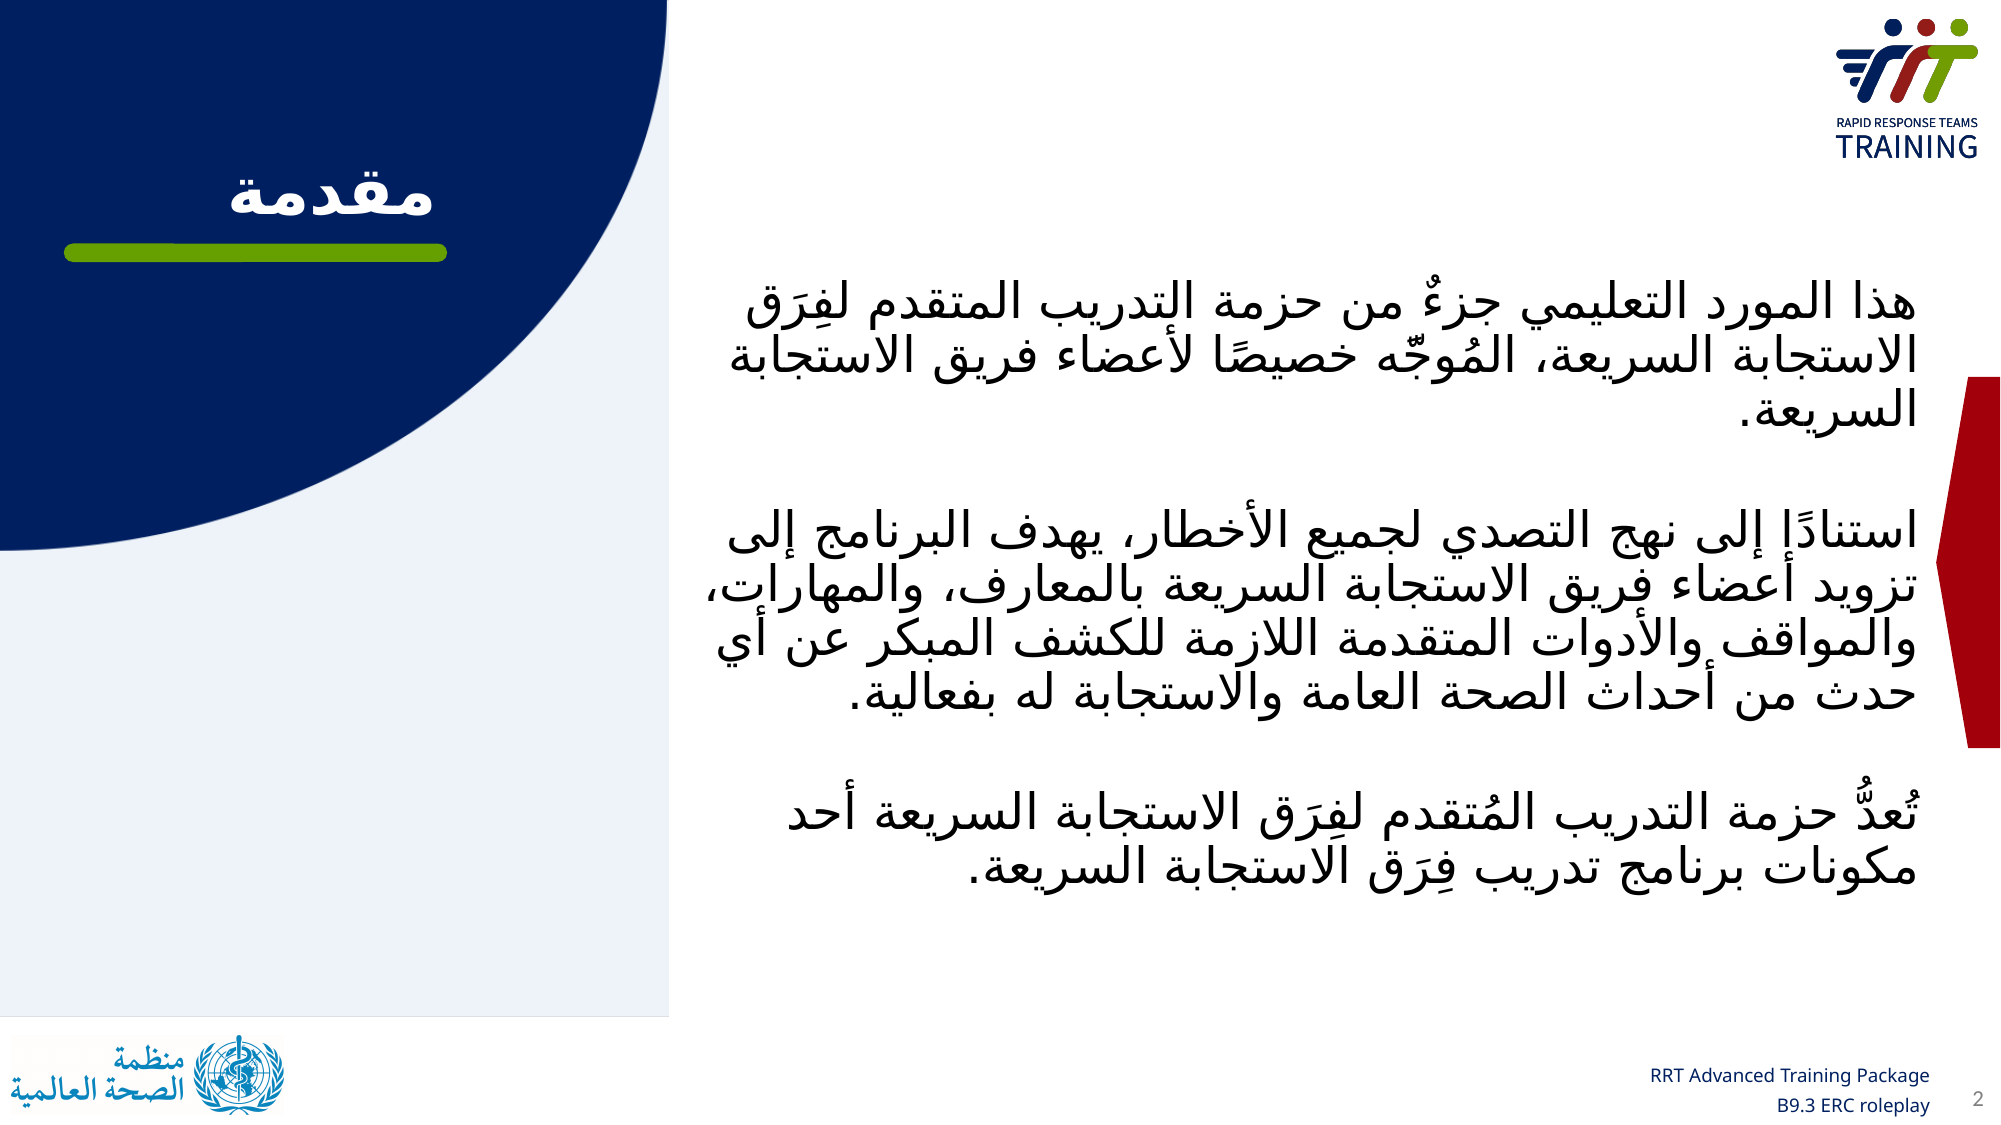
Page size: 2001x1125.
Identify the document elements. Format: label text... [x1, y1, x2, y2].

picture [1835, 19, 1978, 167]
picture [241, 1050, 247, 1059]
list هذا المورد التعليمي جزءٌ من حزمة التدريب المتقدم لفِرَق الاستجابة السريعة، المُوجَّه خصيصًا لأعضاء فريق الاستجابة السريعة. استنادًا إلى نهج التصدي لجميع الأخطار، يهدف البرنامج إلى تزويد أعضاء فريق الاستجابة السريعة بالمعارف، والمهارات، والمواقف والأدوات المتقدمة اللازمة للكشف المبكر عن أي حدث من أحداث الصحة العامة والاستجابة له بفعالية. تُعدُّ حزمة التدريب المُتقدم لفِرَق الاستجابة السريعة أحد مكونات برنامج تدريب فِرَق الاستجابة السريعة. [683, 275, 1920, 848]
picture [11, 1035, 284, 1115]
title مقدمة [85, 90, 438, 230]
picture [0, 0, 669, 1018]
